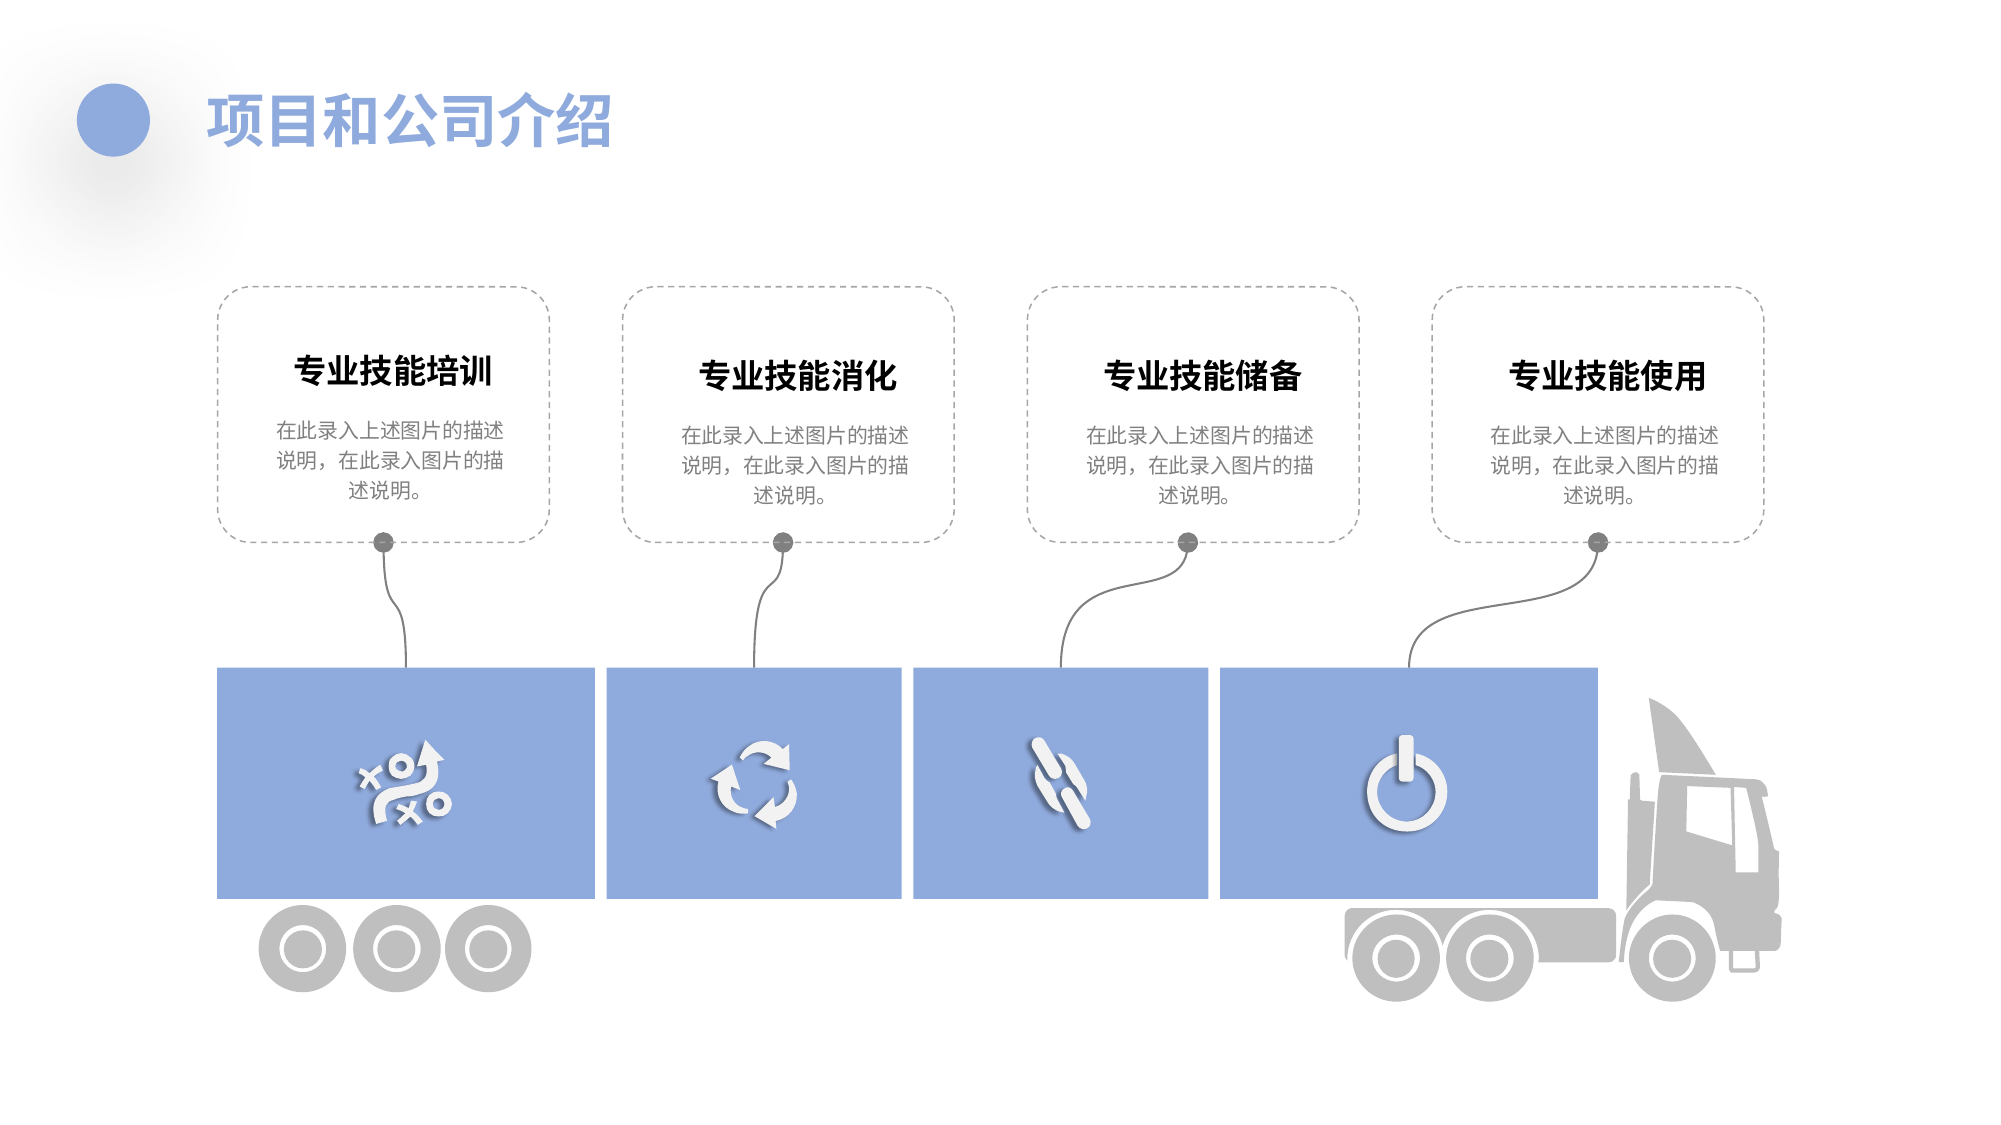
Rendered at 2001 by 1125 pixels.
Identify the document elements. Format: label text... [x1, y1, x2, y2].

text_box 专业技能使用 [1455, 347, 1761, 403]
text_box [217, 667, 1782, 1002]
text_box [217, 286, 550, 543]
text_box 专业技能储备 [1050, 347, 1356, 403]
text_box [1432, 286, 1764, 543]
text_box [622, 286, 955, 543]
text_box [1027, 286, 1360, 543]
text_box 专业技能消化 [645, 347, 951, 403]
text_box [1061, 541, 1187, 669]
text_box 项目和公司介绍 [191, 77, 726, 162]
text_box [1367, 735, 1448, 832]
text_box 在此录入上述图片的描述说明，在此录入图片的描述说明。 [1067, 410, 1333, 516]
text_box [332, 593, 458, 617]
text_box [706, 590, 832, 620]
text_box 在此录入上述图片的描述说明，在此录入图片的描述说明。 [662, 410, 928, 516]
text_box [75, 82, 152, 158]
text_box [1441, 510, 1567, 700]
text_box 在此录入上述图片的描述说明，在此录入图片的描述说明。 [257, 405, 523, 511]
text_box 在此录入上述图片的描述说明，在此录入图片的描述说明。 [1472, 410, 1738, 516]
text_box 专业技能培训 [240, 342, 547, 398]
